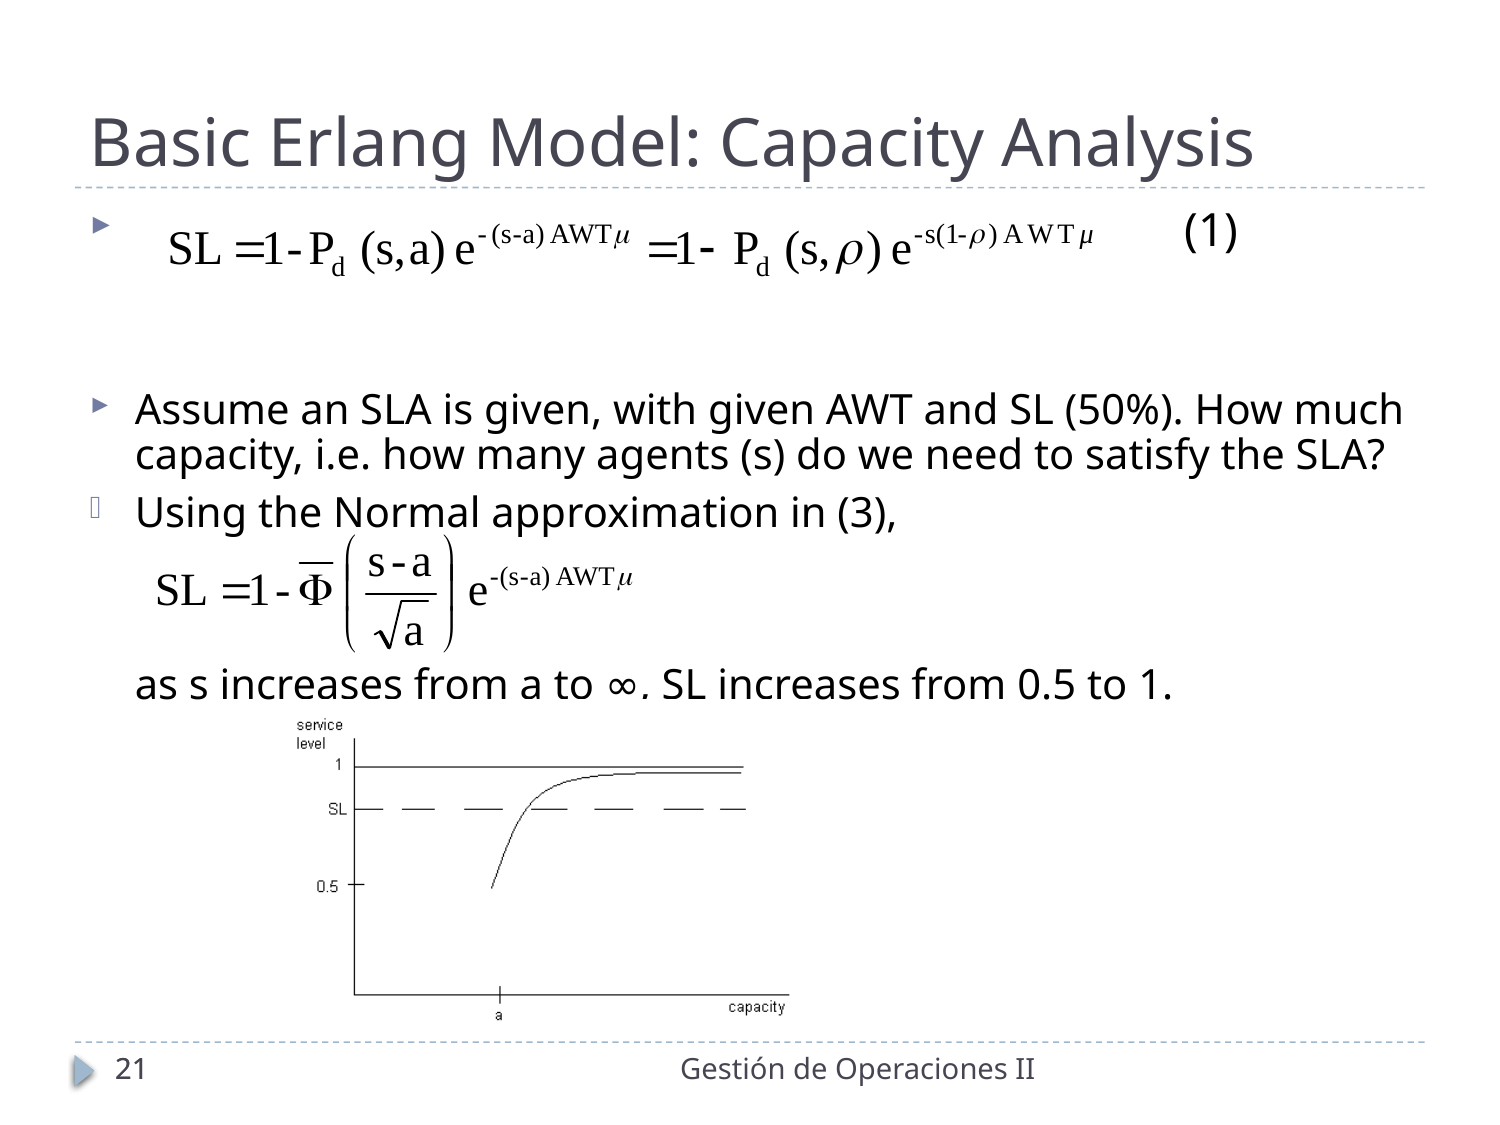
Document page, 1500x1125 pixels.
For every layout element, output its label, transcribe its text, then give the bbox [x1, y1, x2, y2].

title Basic Erlang Model: Capacity Analysis [75, 37, 1425, 188]
slide_number 21 [100, 1042, 426, 1103]
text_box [149, 524, 642, 664]
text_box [162, 212, 1102, 290]
list (1) Assume an SLA is given, with given AWT and SL (50%). How much capacity, i.e. how many agents (s) do we need to satisfy the SLA? Using the Normal approximation in (3), as s increases from a to ∞, SL increases from 0.5 to 1. [75, 200, 1425, 1006]
picture [287, 699, 813, 1038]
footer Gestión de Operaciones II [475, 1042, 1051, 1103]
